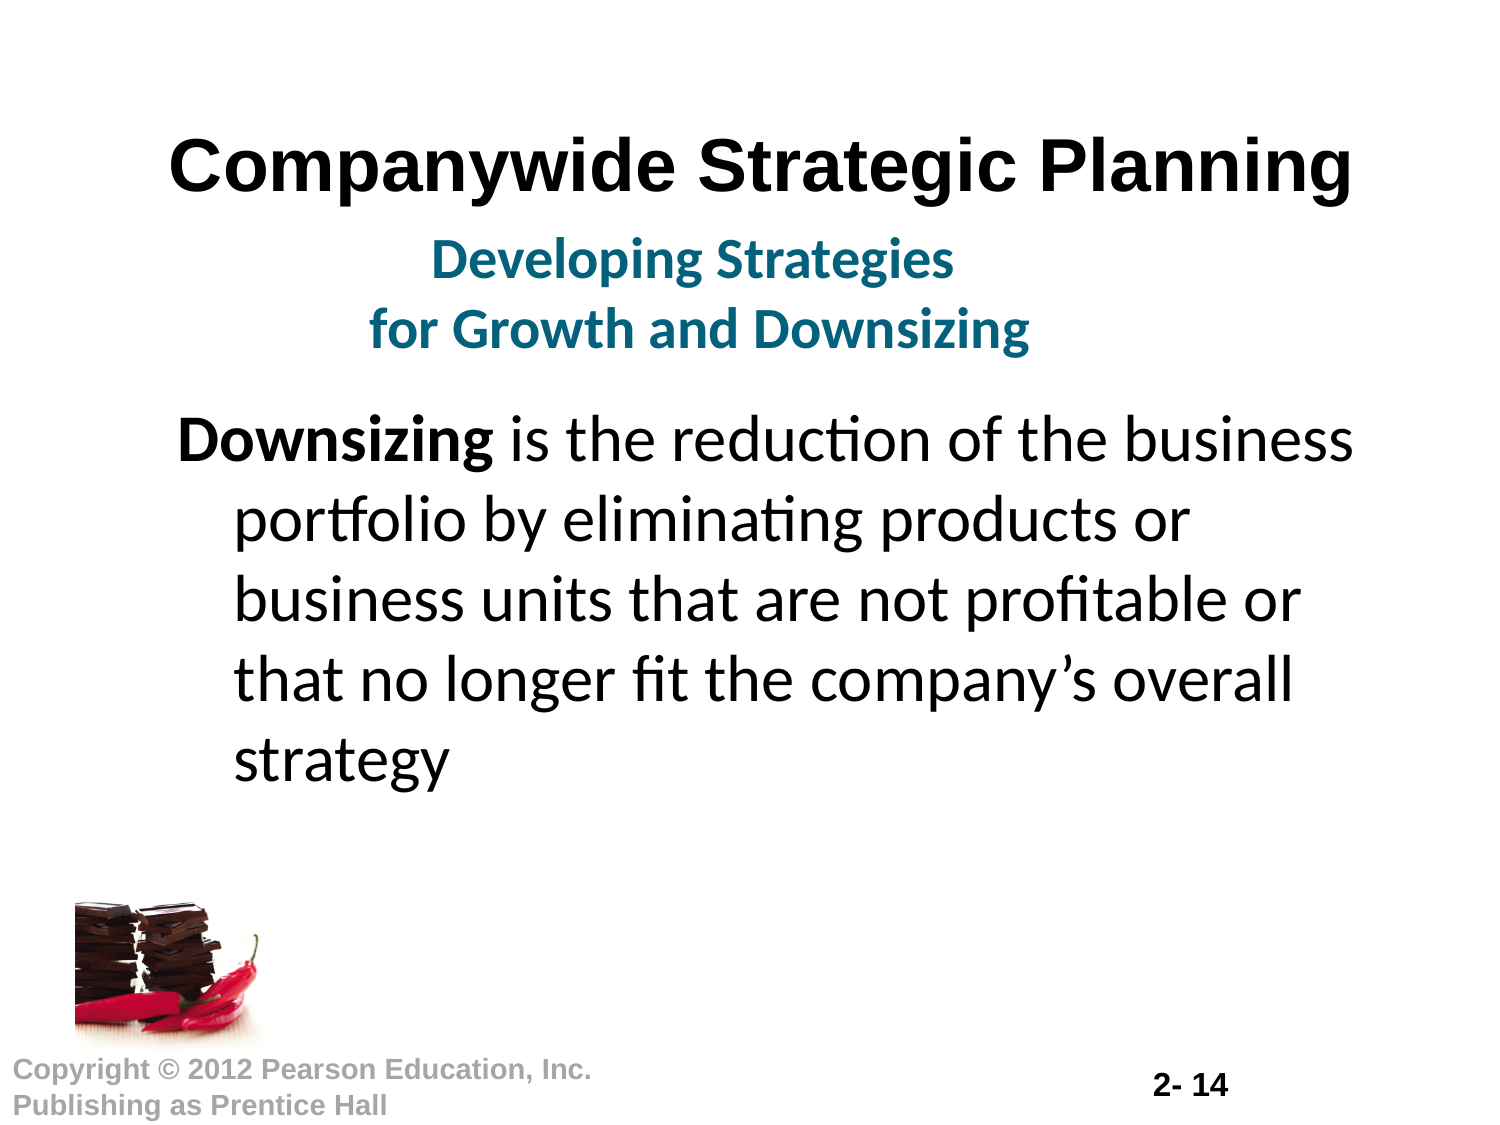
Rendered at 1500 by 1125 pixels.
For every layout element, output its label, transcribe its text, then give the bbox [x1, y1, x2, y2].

list Downsizing is the reduction of the business portfolio by eliminating products or business units that are not profitable or that no longer fit the company’s overall strategy [162, 387, 1438, 1063]
list Developing Strategies for Growth and Downsizing [112, 212, 1288, 276]
picture [75, 887, 162, 1054]
title Companywide Strategic Planning [124, 74, 1401, 263]
